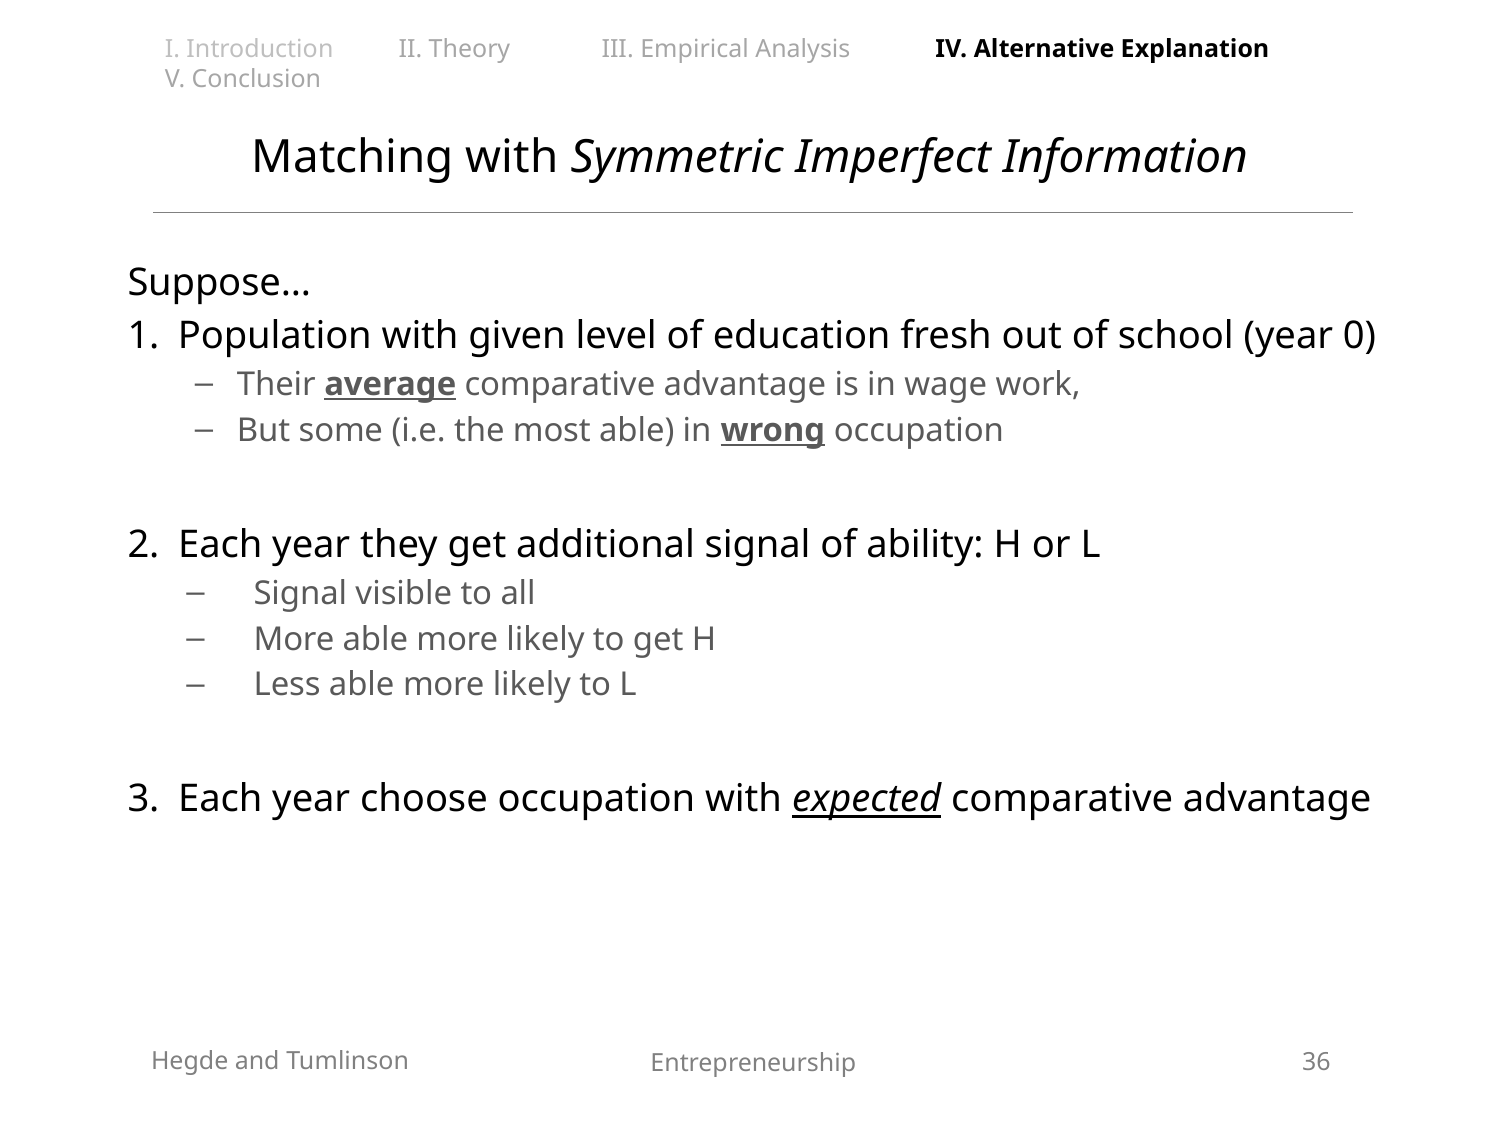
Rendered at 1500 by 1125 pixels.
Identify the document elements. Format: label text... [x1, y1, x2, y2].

slide_number 36 [1233, 1032, 1346, 1093]
list Suppose… Population with given level of education fresh out of school (year 0) Their average comparative advantage is in wage work, But some (i.e. the most able) in wrong occupation Each year they get additional signal of ability: H or L Signal visible to all More able more likely to get H Less able more likely to L Each year choose occupation with expected comparative advantage [112, 249, 1400, 900]
text_box Entrepreneurship [635, 1039, 872, 1084]
text_box Hegde and Tumlinson [136, 1037, 425, 1083]
text_box I. Introduction II. Theory III. Empirical Analysis IV. Alternative Explanation V. Conclusion [149, 24, 1350, 100]
title Matching with Symmetric Imperfect Information [75, 70, 1425, 238]
